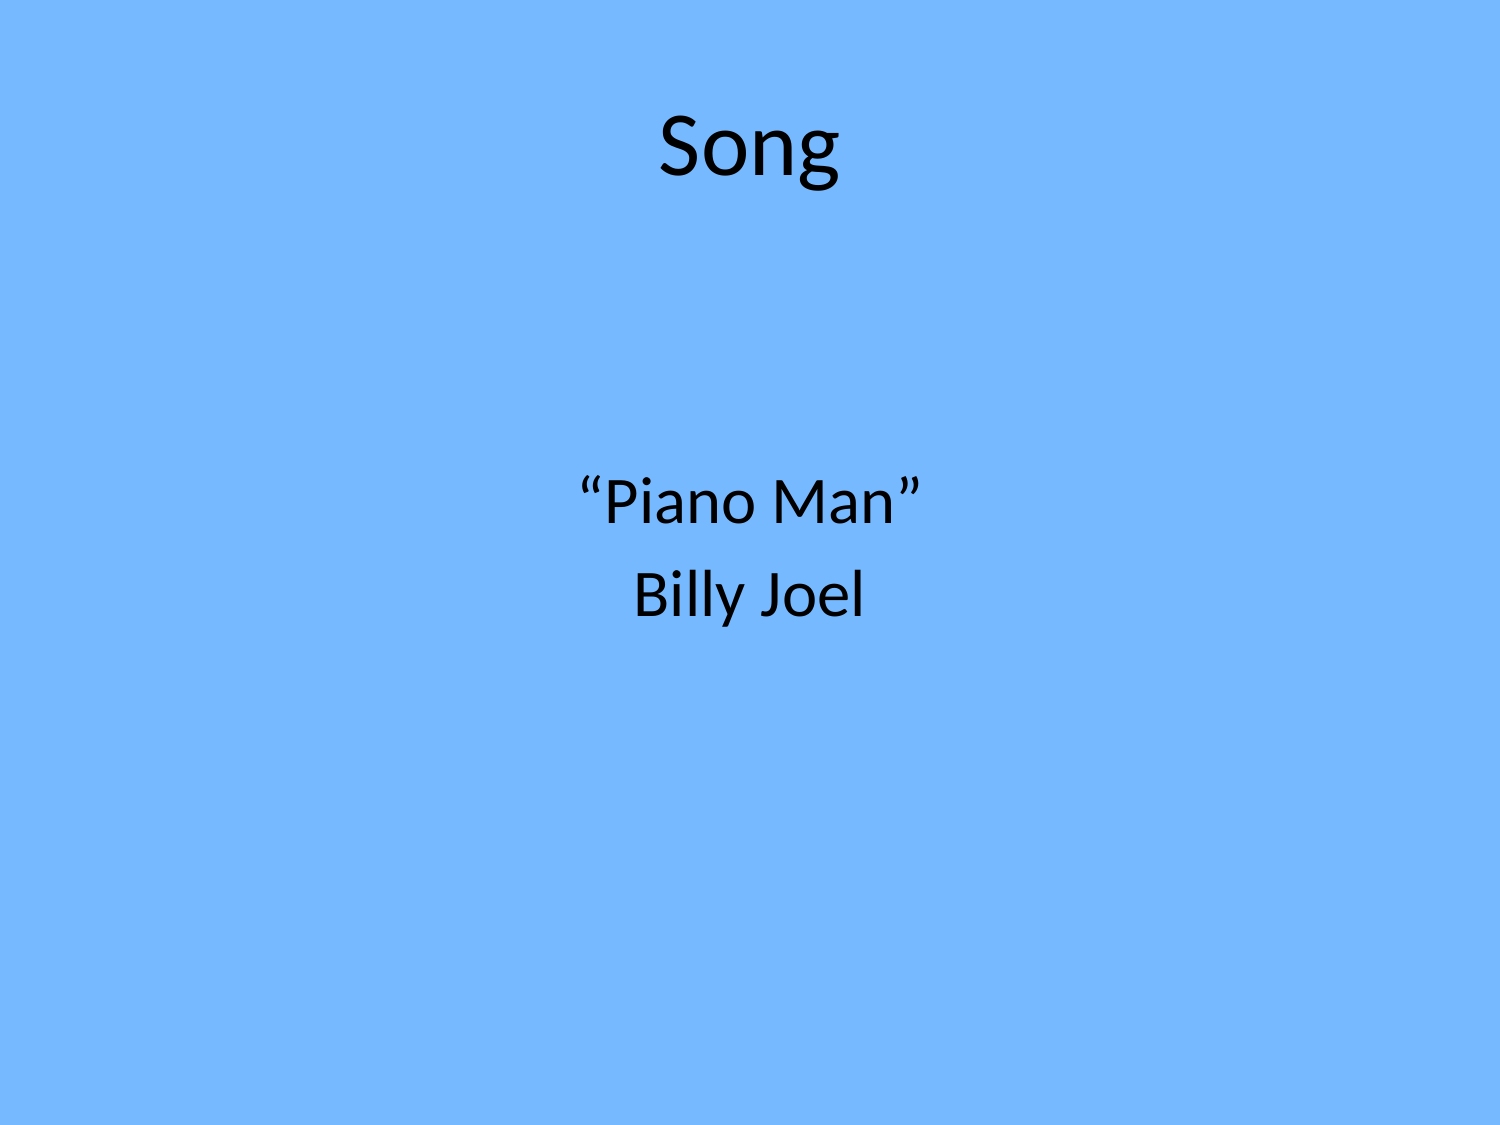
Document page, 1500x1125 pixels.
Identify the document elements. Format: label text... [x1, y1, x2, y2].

list “Piano Man” Billy Joel [75, 262, 1425, 1005]
title Song [75, 45, 1425, 233]
